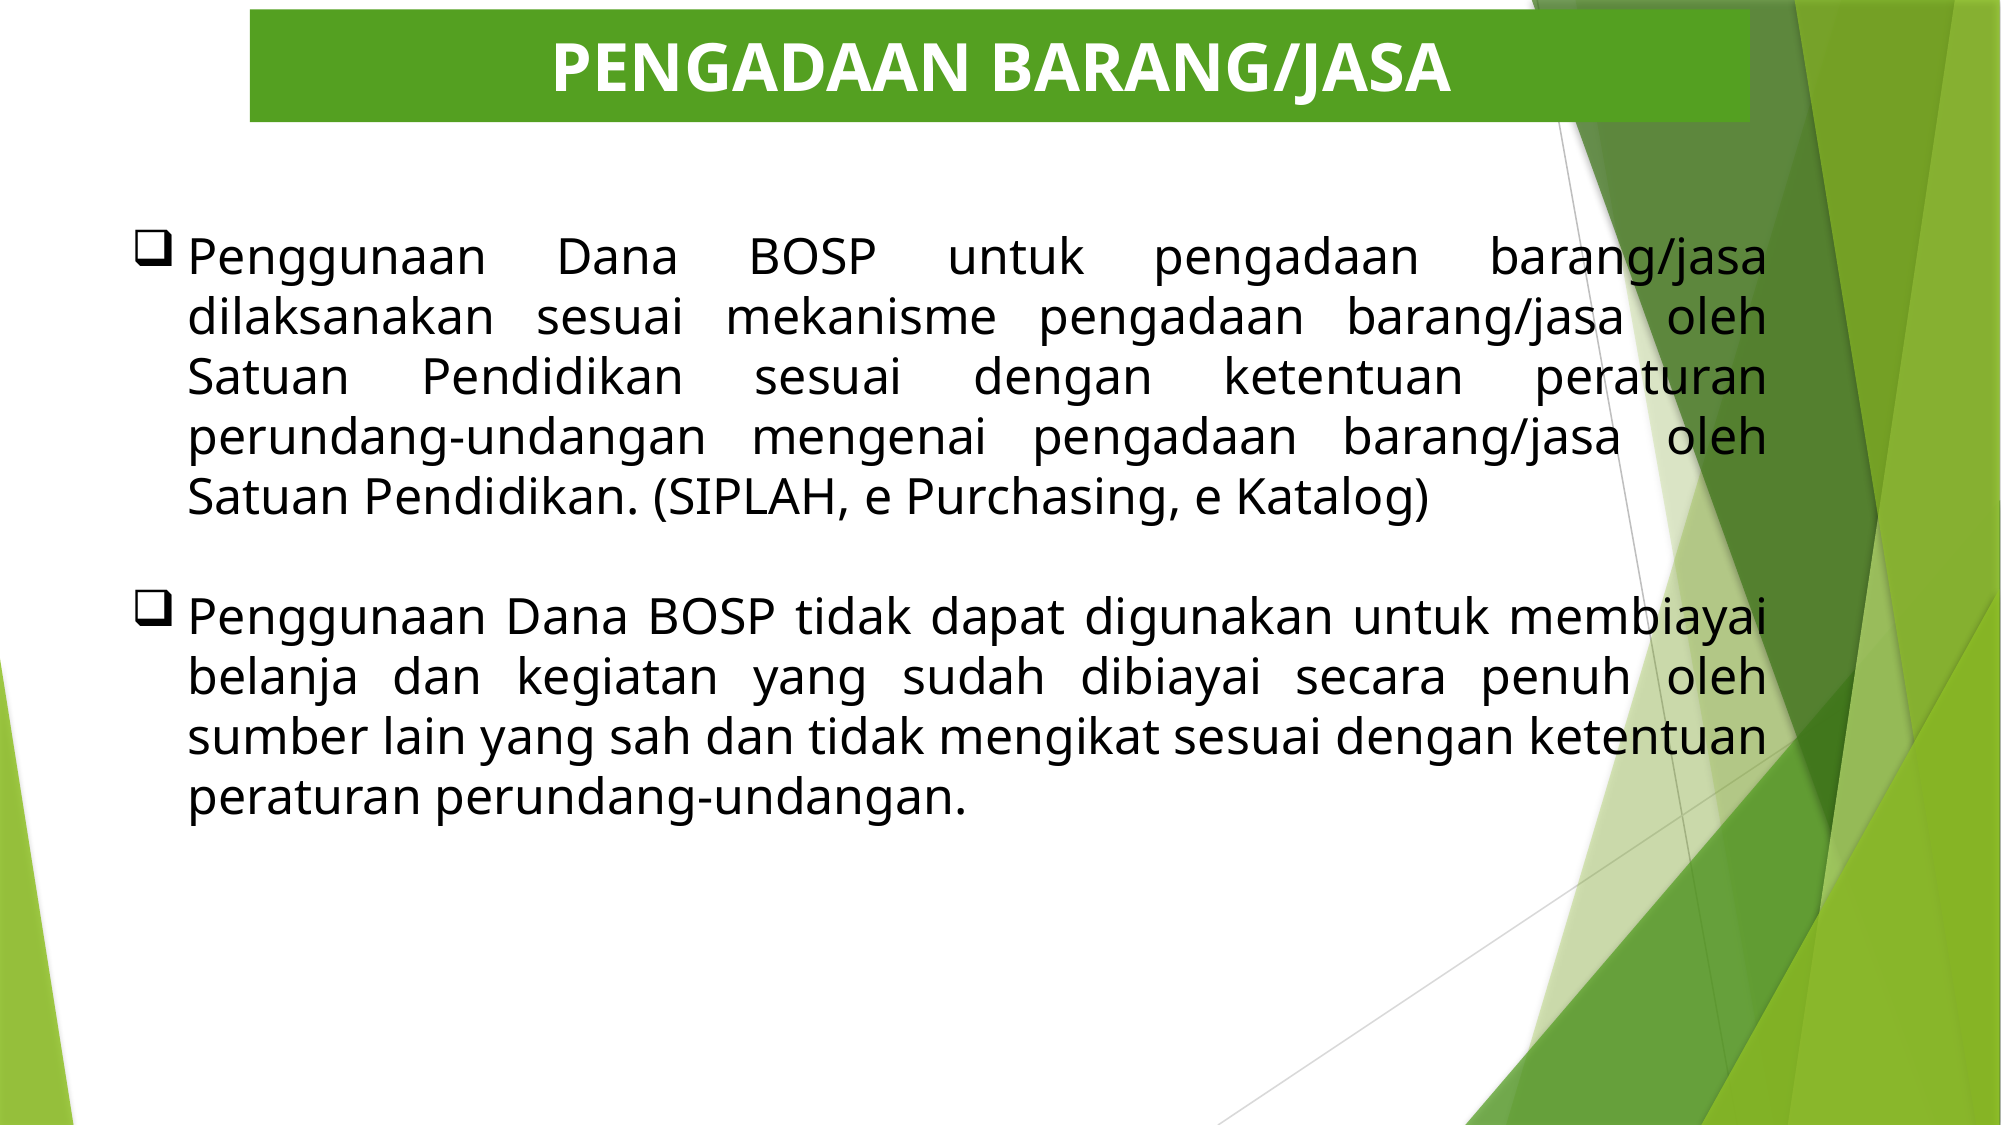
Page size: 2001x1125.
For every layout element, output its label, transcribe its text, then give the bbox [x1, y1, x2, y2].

text_box [248, 8, 1751, 124]
text_box PENGADAAN BARANG/JASA [252, 17, 1750, 113]
text_box Penggunaan Dana BOSP untuk pengadaan barang/jasa dilaksanakan sesuai mekanisme pengadaan barang/jasa oleh Satuan Pendidikan sesuai dengan ketentuan peraturan perundang-undangan mengenai pengadaan barang/jasa oleh Satuan Pendidikan. (SIPLAH, e Purchasing, e Katalog) Penggunaan Dana BOSP tidak dapat digunakan untuk membiayai belanja dan kegiatan yang sudah dibiayai secara penuh oleh sumber lain yang sah dan tidak mengikat sesuai dengan ketentuan peraturan perundang-undangan. [116, 217, 1785, 892]
